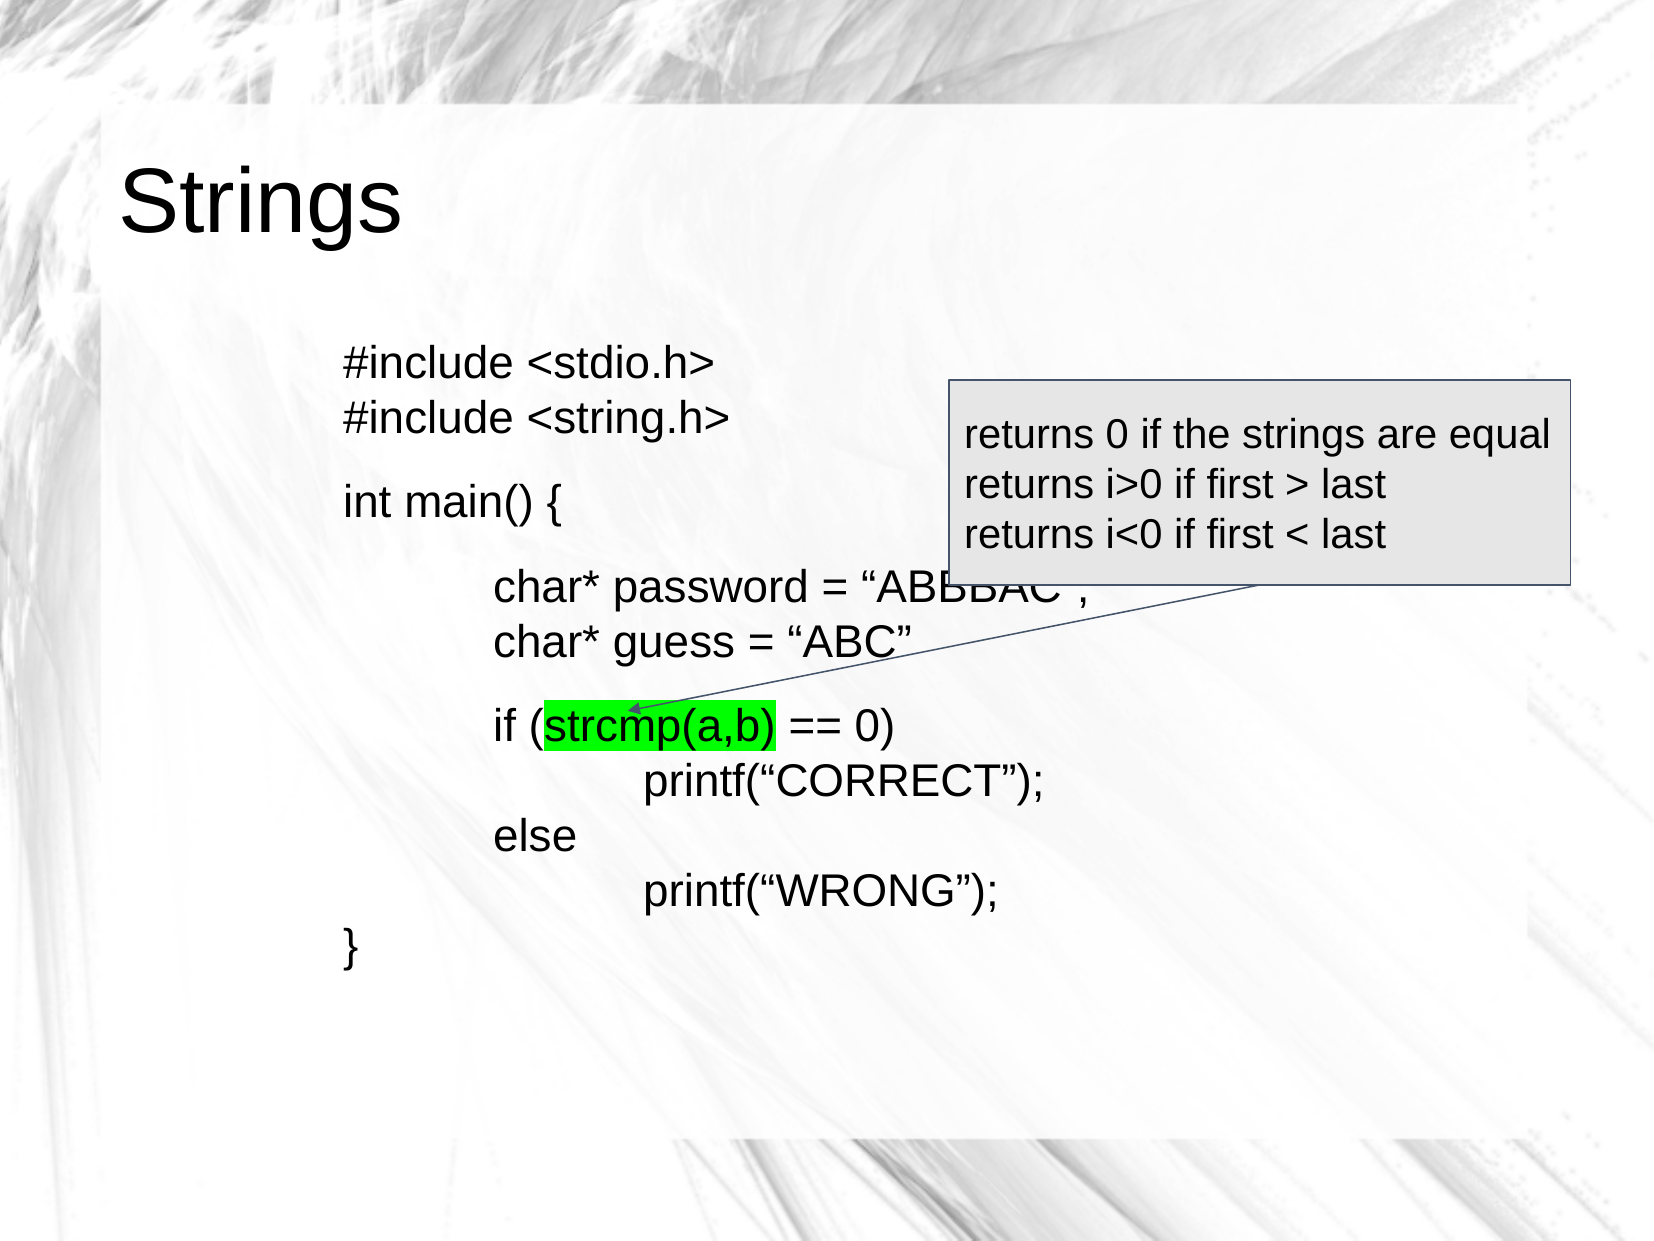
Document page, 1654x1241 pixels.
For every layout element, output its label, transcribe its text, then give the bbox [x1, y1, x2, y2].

title Strings [118, 93, 1506, 299]
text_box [627, 584, 1261, 712]
picture [0, 0, 1654, 1241]
text_box returns 0 if the strings are equal returns i>0 if first > last returns i<0 if first < last [949, 379, 1571, 585]
list #include <stdio.h> #include <string.h> int main() { char* password = “ABBBAC”; char* guess = “ABC” if (strcmp(a,b) == 0) printf(“CORRECT”); else printf(“WRONG”); } [118, 332, 1571, 1121]
